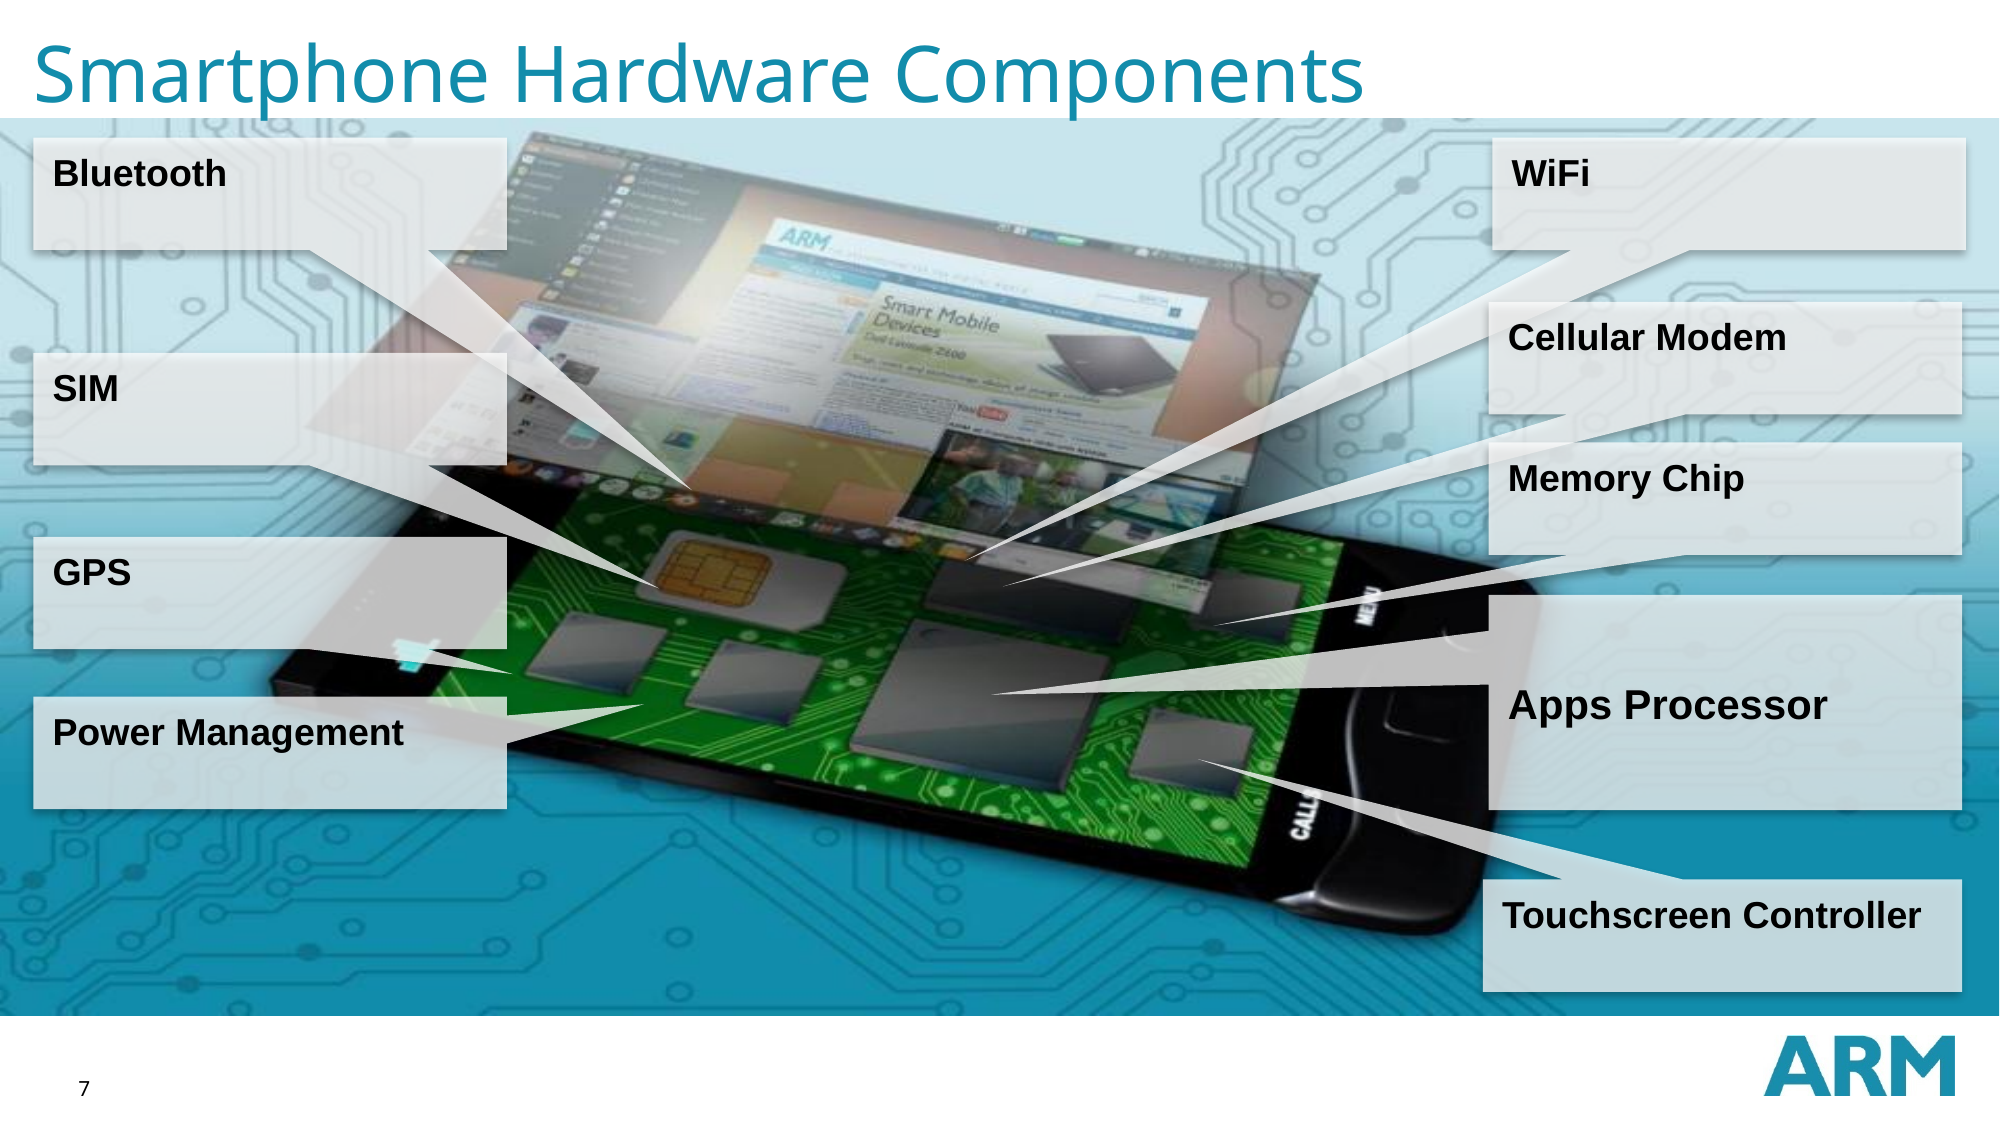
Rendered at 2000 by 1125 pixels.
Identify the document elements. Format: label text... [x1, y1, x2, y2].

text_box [0, 118, 2000, 1017]
title Smartphone Hardware Components [33, 24, 1864, 116]
picture [1763, 1035, 1955, 1096]
